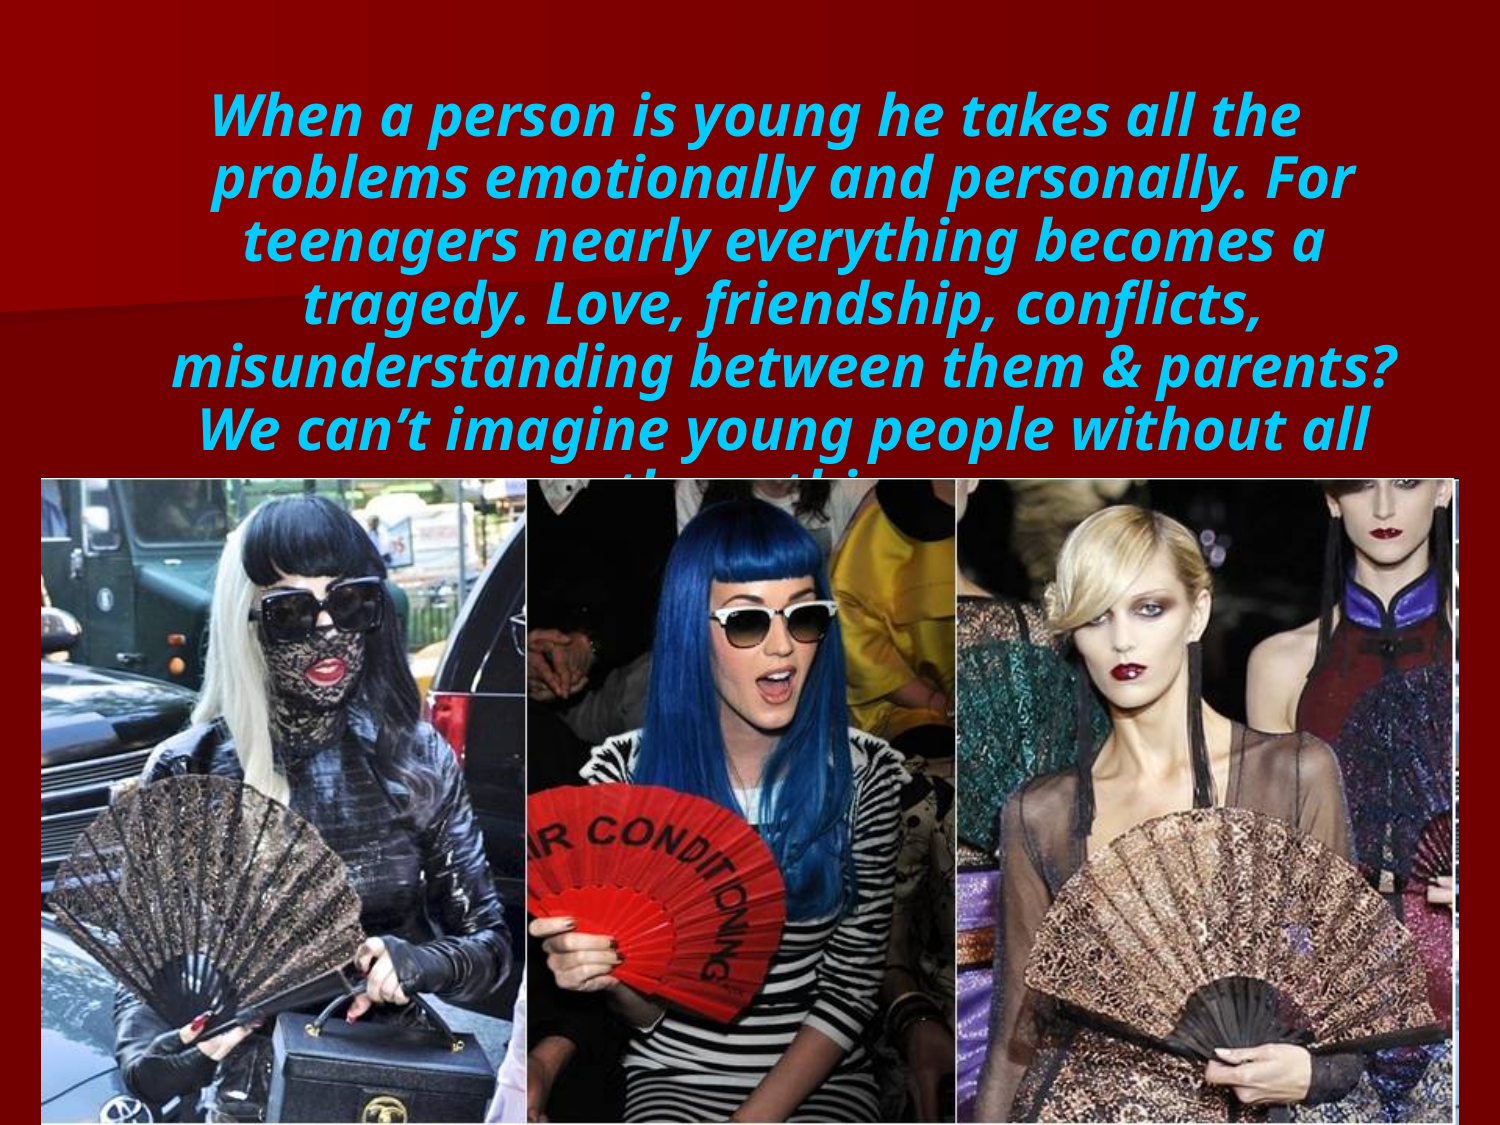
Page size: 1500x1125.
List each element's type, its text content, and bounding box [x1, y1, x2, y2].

picture [40, 477, 1459, 1125]
list When a person is young he takes all the problems emotionally and personally. For teenagers nearly everything becomes a tragedy. Love, friendship, conflicts, misunderstanding between them & parents? We can’t imagine young people without all these things [76, 77, 1436, 476]
